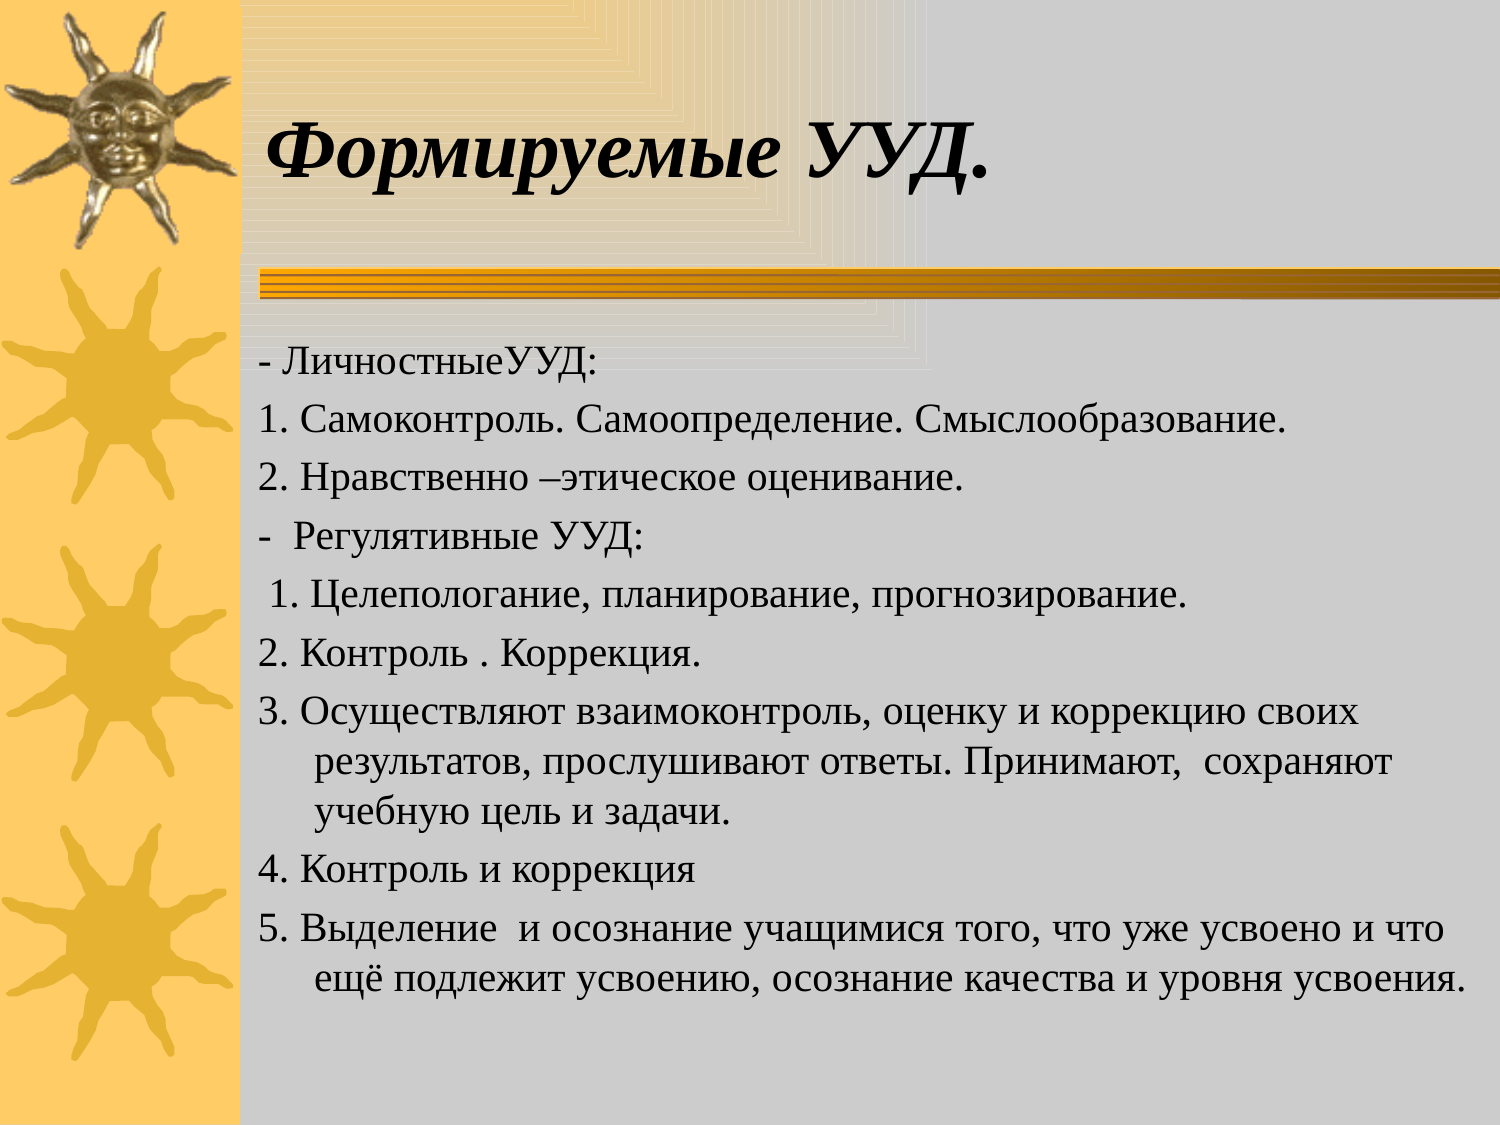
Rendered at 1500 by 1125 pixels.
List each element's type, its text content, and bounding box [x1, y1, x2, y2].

list - ЛичностныеУУД: 1. Самоконтроль. Самоопределение. Смыслообразование. 2. Нравственно –этическое оценивание. - Регулятивные УУД: 1. Целепологание, планирование, прогнозирование. 2. Контроль . Коррекция. 3. Осуществляют взаимоконтроль, оценку и коррекцию своих результатов, прослушивают ответы. Принимают, сохраняют учебную цель и задачи. 4. Контроль и коррекция 5. Выделение и осознание учащимися того, что уже усвоено и что ещё подлежит усвоению, осознание качества и уровня усвоения. [242, 324, 1494, 1071]
picture [1, 8, 242, 254]
title Формируемые УУД. [250, 49, 1492, 238]
